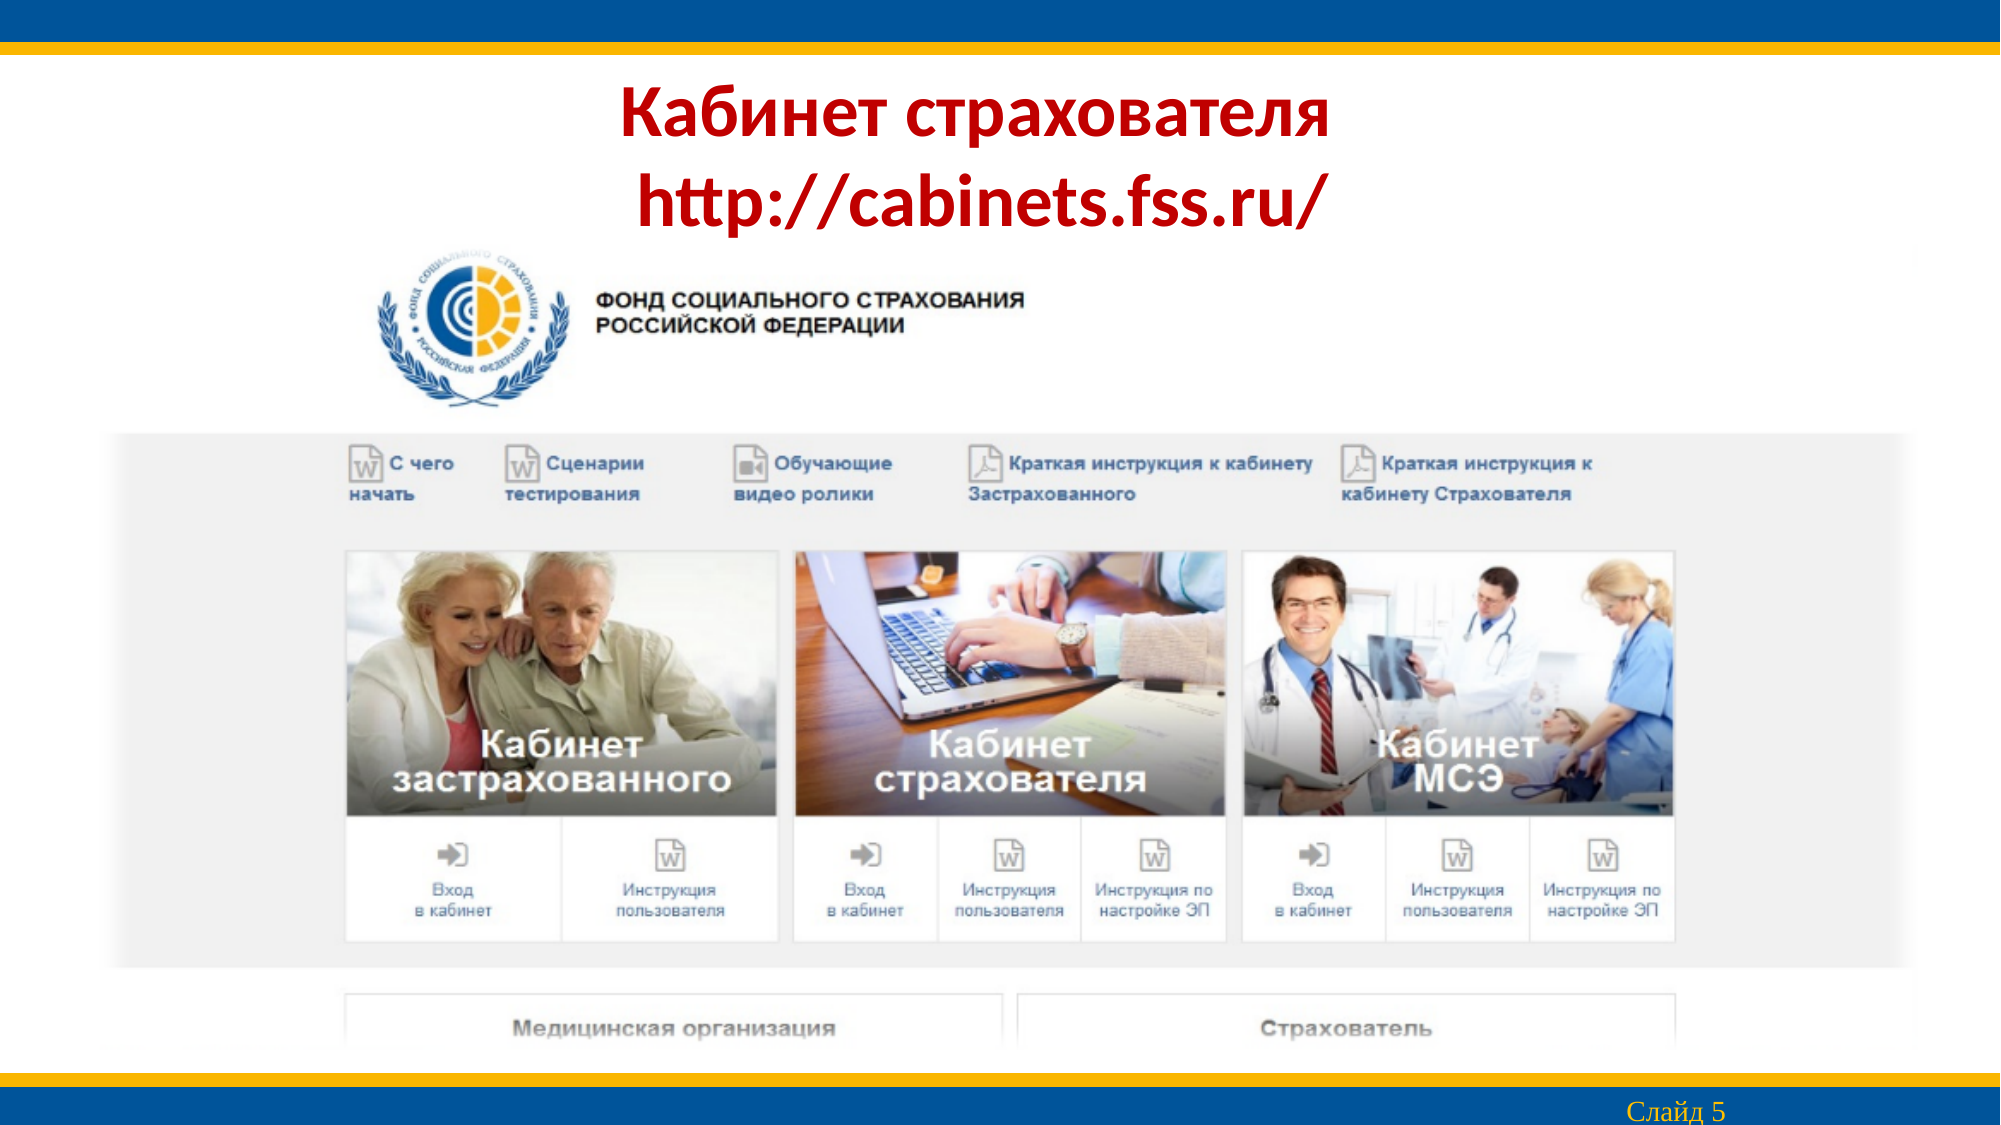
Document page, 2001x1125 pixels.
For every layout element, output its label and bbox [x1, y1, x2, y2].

text_box [0, 0, 2000, 1125]
picture [99, 244, 1918, 1050]
